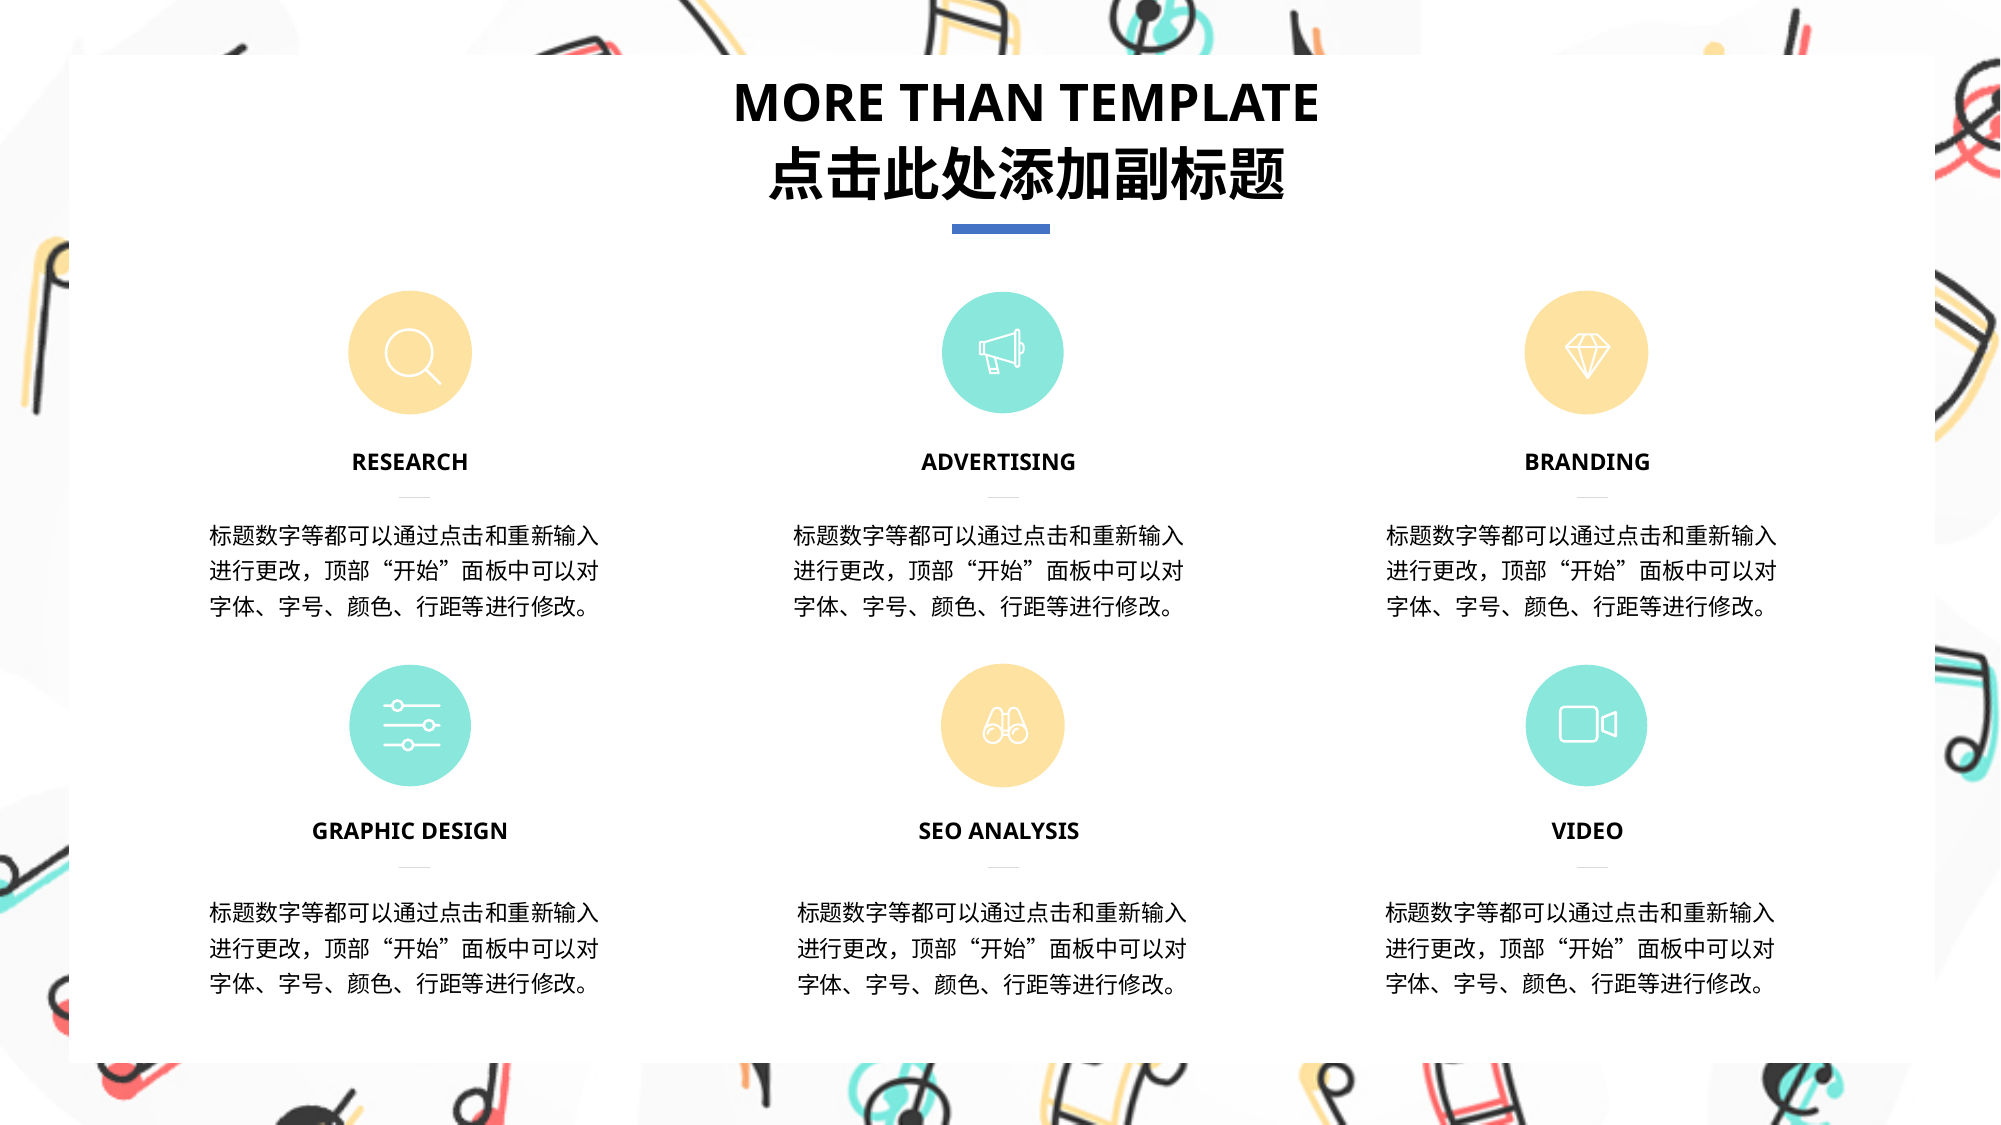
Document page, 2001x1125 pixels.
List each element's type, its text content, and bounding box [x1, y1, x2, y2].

text_box [384, 328, 442, 385]
text_box [1524, 290, 1649, 415]
text_box [383, 738, 441, 752]
text_box 标题数字等都可以通过点击和重新输入进行更改，顶部“开始”面板中可以对字体、字号、颜色、行距等进行修改。 [1371, 505, 1813, 628]
text_box SEO ANALYSIS [903, 808, 1095, 852]
text_box [1564, 333, 1611, 380]
text_box [1558, 705, 1599, 743]
text_box [383, 718, 441, 732]
text_box 标题数字等都可以通过点击和重新输入进行更改，顶部“开始”面板中可以对字体、字号、颜色、行距等进行修改。 [194, 882, 636, 1005]
text_box GRAPHIC DESIGN [297, 808, 524, 852]
text_box MORE THAN TEMPLATE 点击此处添加副标题 [696, 55, 1358, 215]
text_box 标题数字等都可以通过点击和重新输入进行更改，顶部“开始”面板中可以对字体、字号、颜色、行距等进行修改。 [1370, 882, 1812, 1005]
text_box ADVERTISING [906, 439, 1092, 483]
text_box [941, 663, 1065, 788]
text_box RESEARCH [336, 439, 484, 483]
text_box [383, 699, 441, 713]
text_box BRANDING [1509, 439, 1666, 483]
text_box [348, 663, 472, 788]
text_box [1524, 663, 1649, 788]
text_box [348, 290, 472, 415]
text_box [978, 328, 1025, 375]
text_box VIDEO [1536, 808, 1639, 852]
text_box 标题数字等都可以通过点击和重新输入进行更改，顶部“开始”面板中可以对字体、字号、颜色、行距等进行修改。 [778, 505, 1220, 628]
text_box [1601, 710, 1618, 738]
picture [0, 0, 2001, 1125]
text_box 标题数字等都可以通过点击和重新输入进行更改，顶部“开始”面板中可以对字体、字号、颜色、行距等进行修改。 [782, 883, 1224, 1006]
text_box 标题数字等都可以通过点击和重新输入进行更改，顶部“开始”面板中可以对字体、字号、颜色、行距等进行修改。 [194, 505, 636, 628]
text_box [941, 290, 1065, 415]
text_box [982, 706, 1029, 745]
